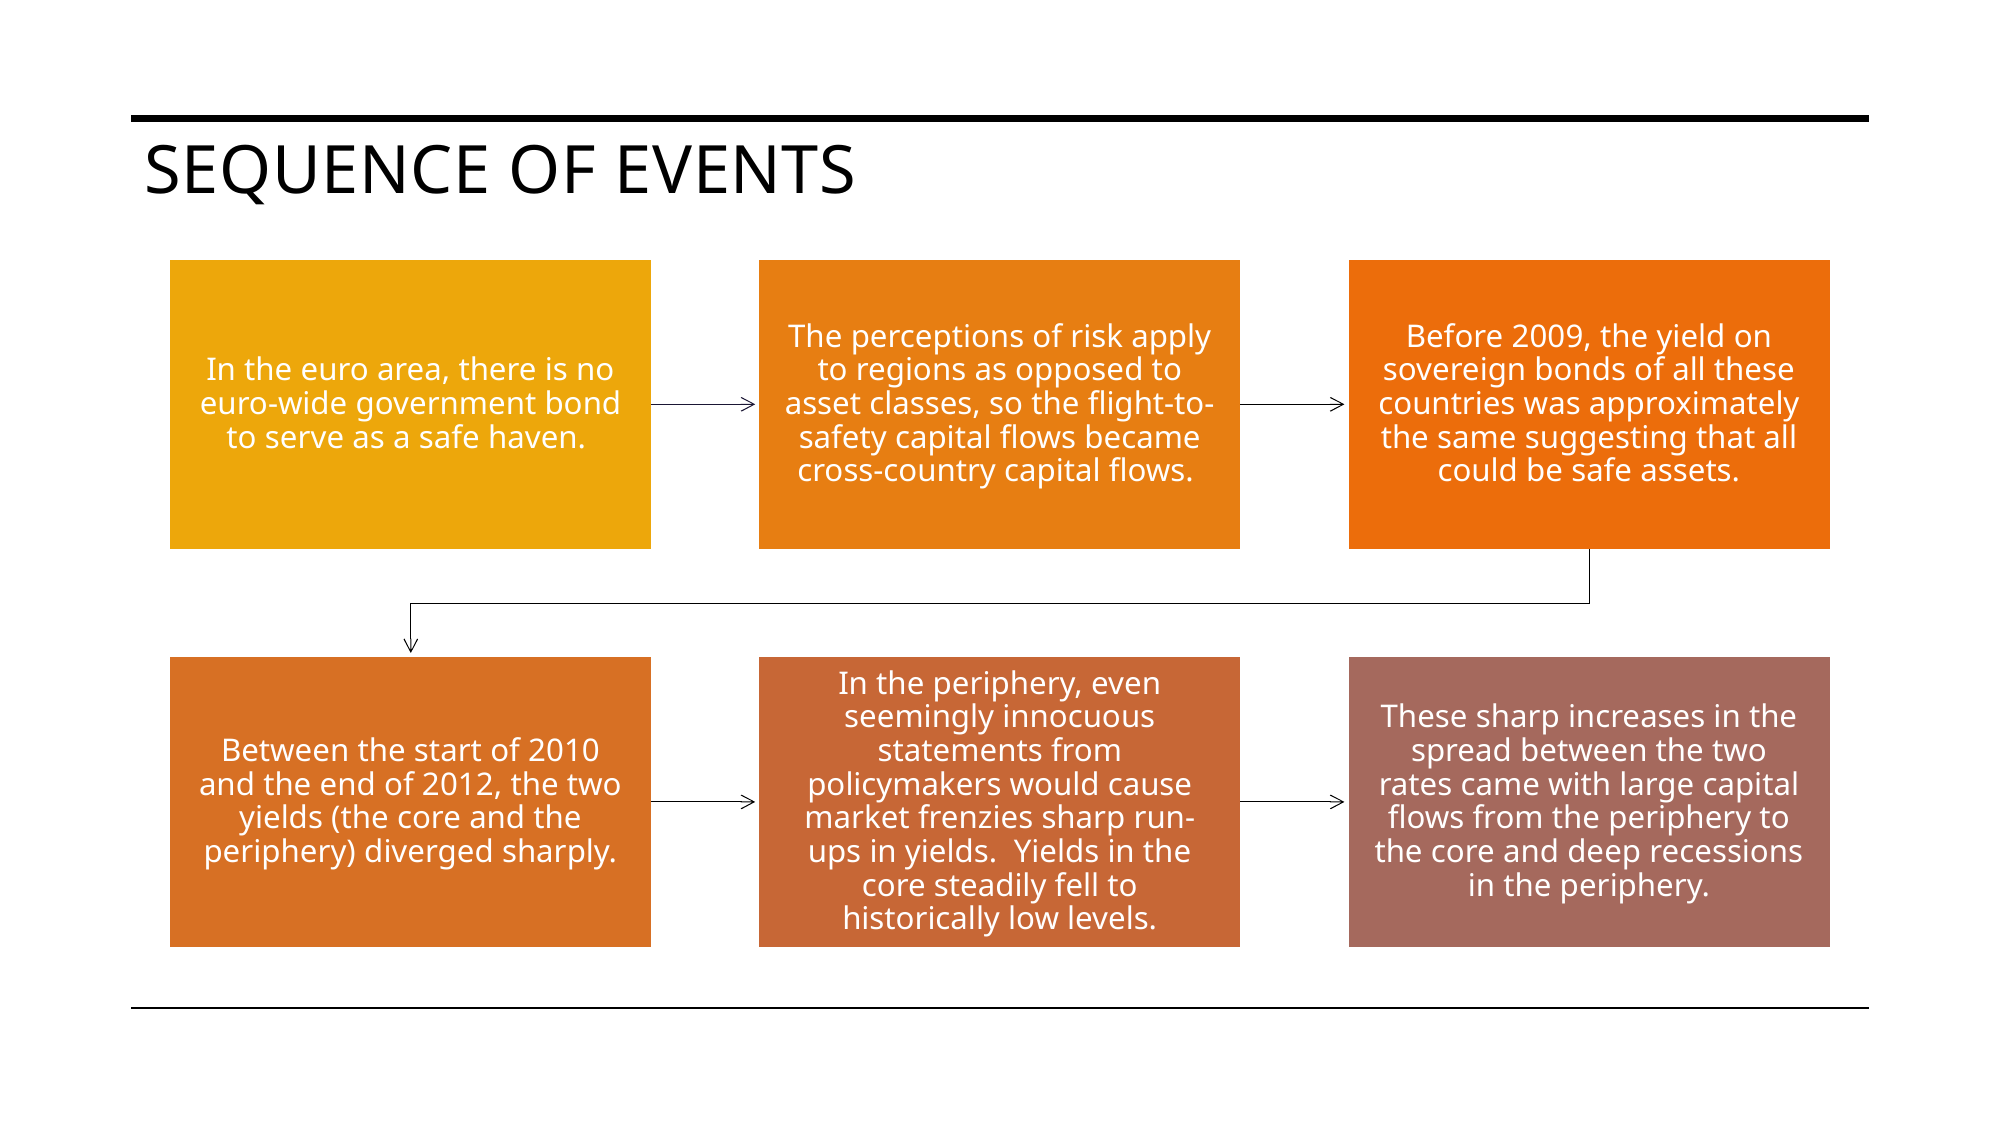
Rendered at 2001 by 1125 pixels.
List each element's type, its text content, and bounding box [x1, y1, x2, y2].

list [169, 252, 1830, 954]
title Sequence of events [129, 119, 1855, 306]
